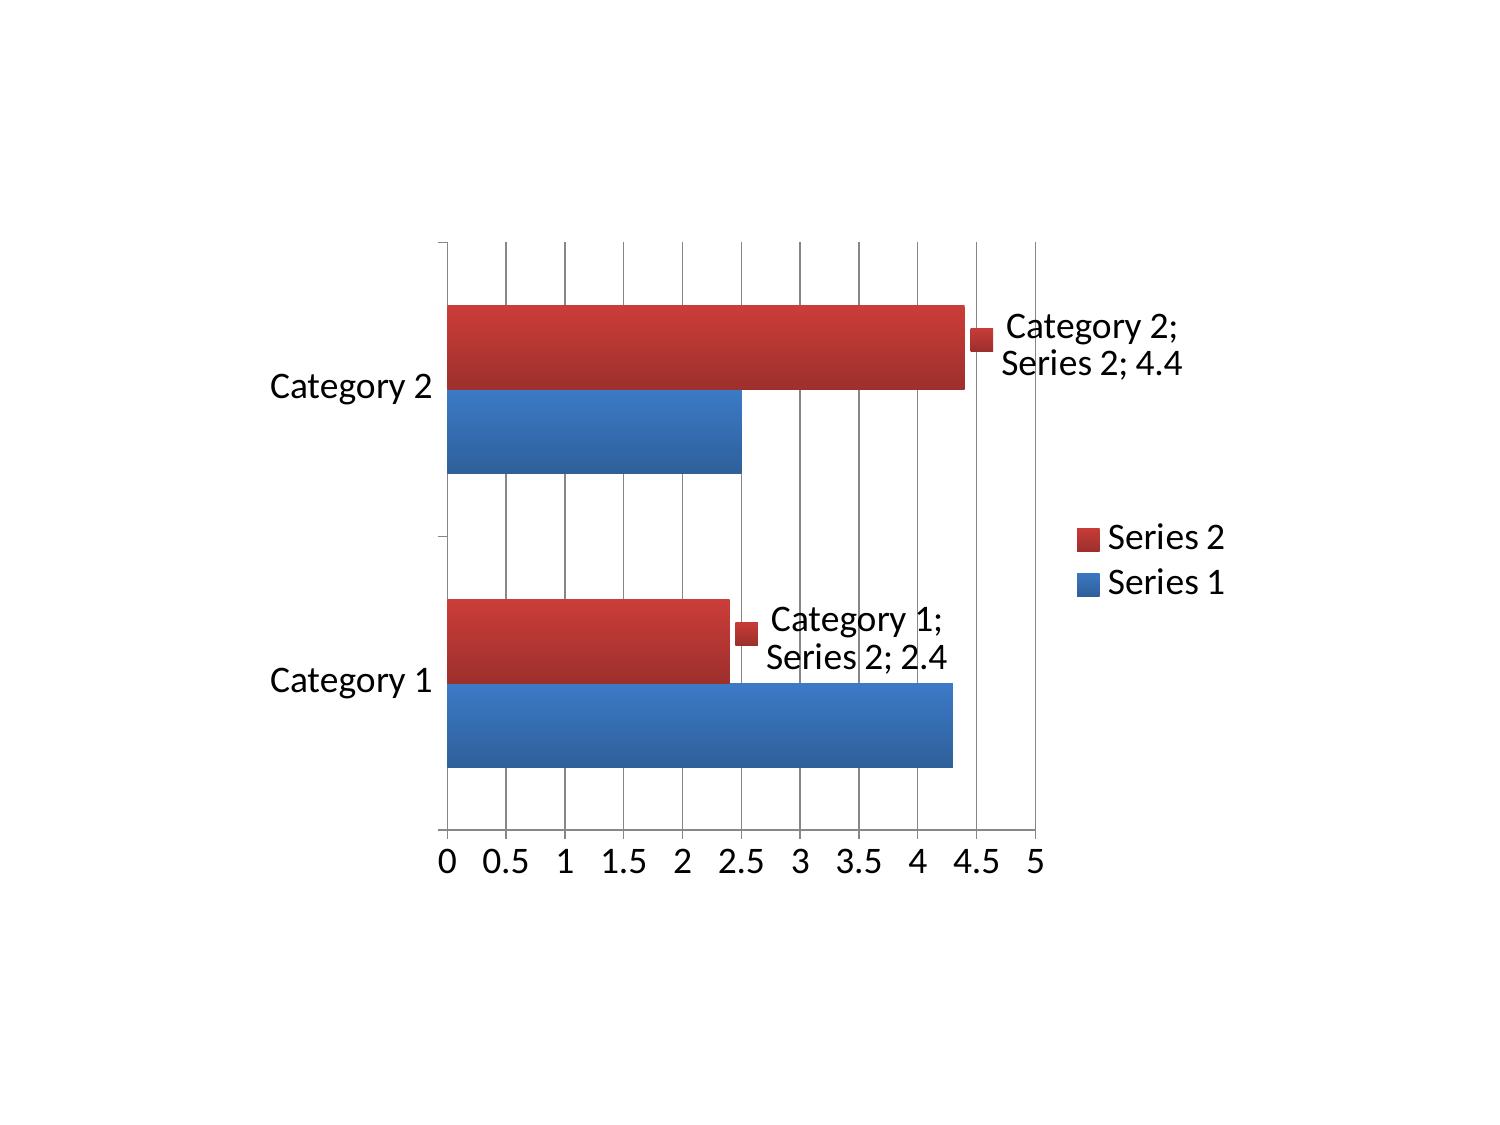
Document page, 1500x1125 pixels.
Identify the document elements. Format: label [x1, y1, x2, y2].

chart [249, 228, 1251, 897]
